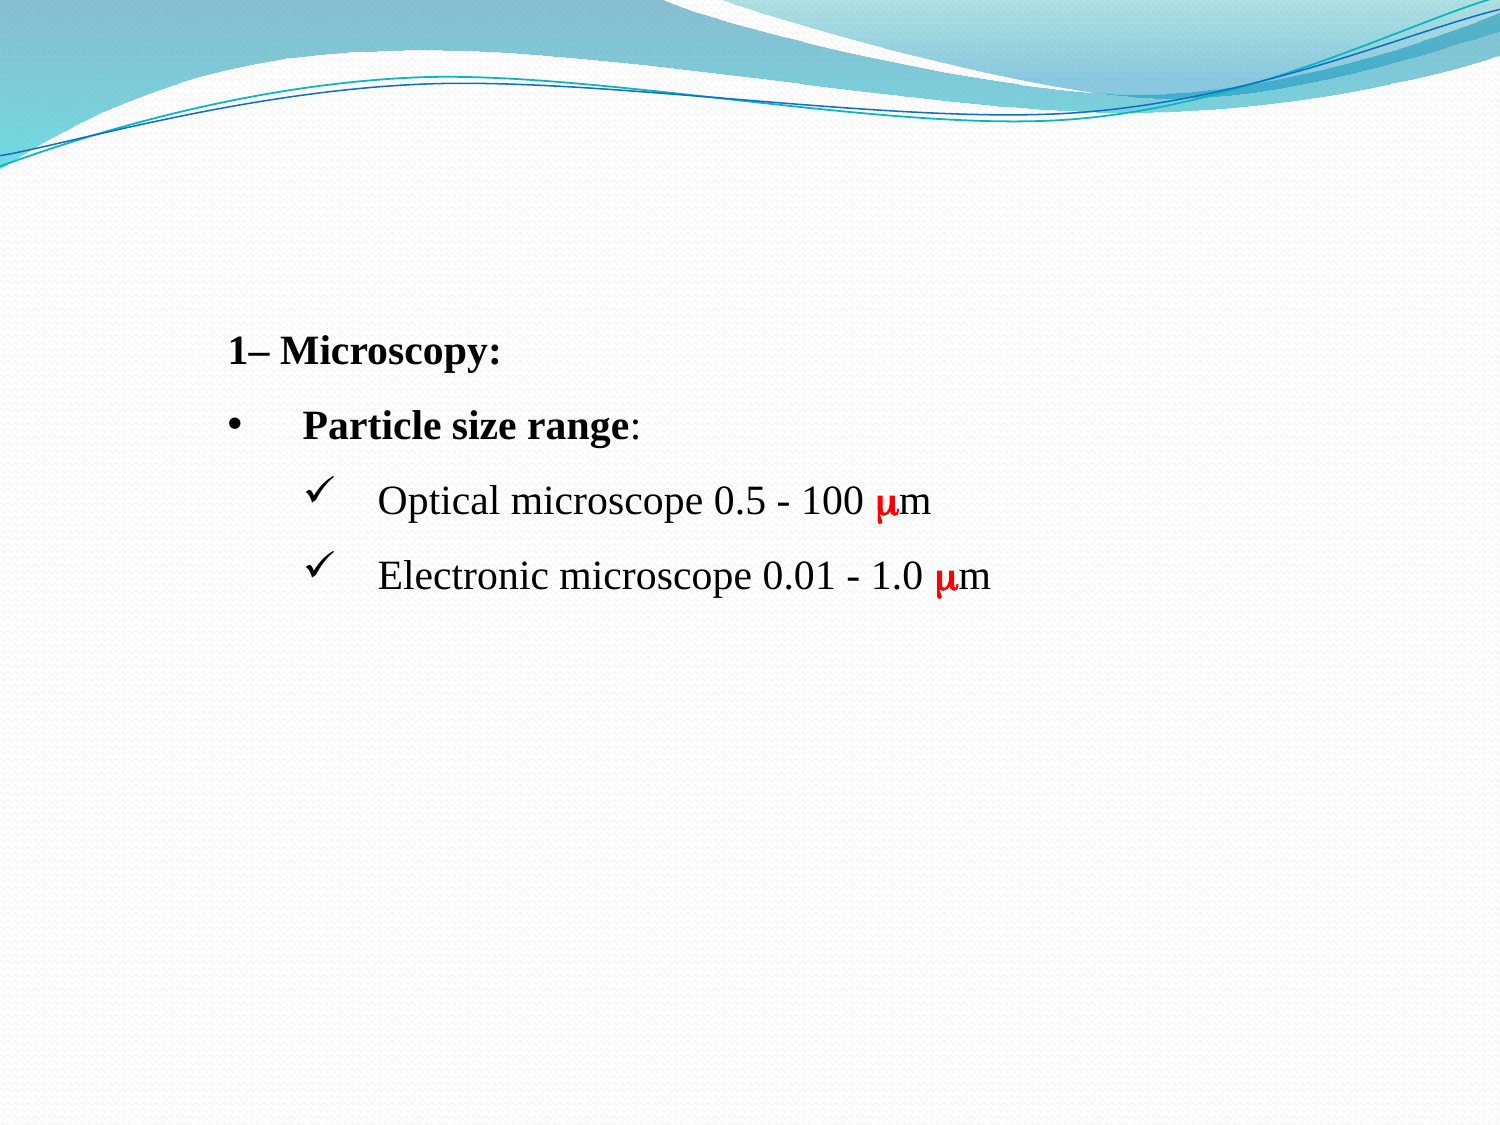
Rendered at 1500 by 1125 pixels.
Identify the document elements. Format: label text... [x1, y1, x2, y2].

text_box 1– Microscopy: Particle size range: Optical microscope 0.5 - 100 mm Electronic microscope 0.01 - 1.0 mm [213, 290, 1017, 681]
